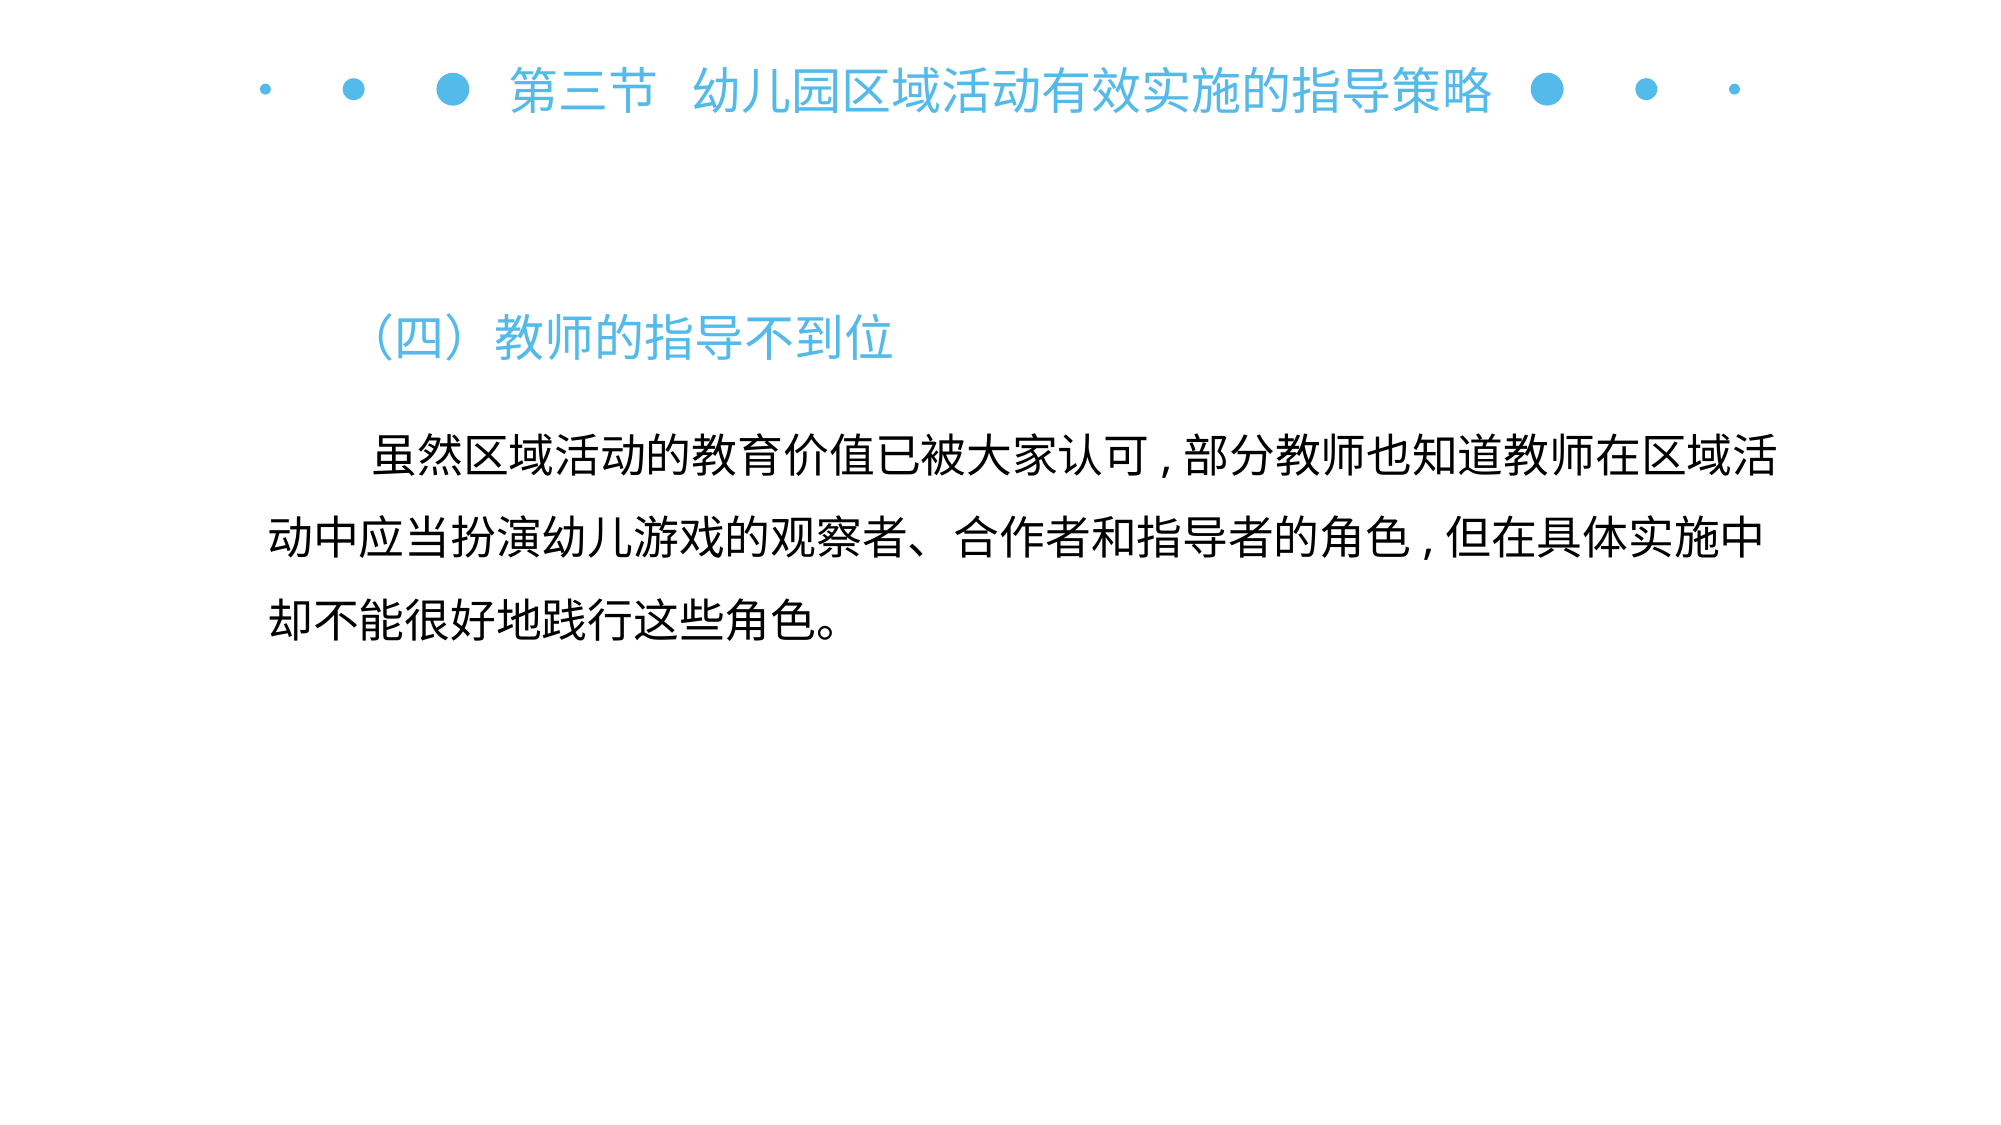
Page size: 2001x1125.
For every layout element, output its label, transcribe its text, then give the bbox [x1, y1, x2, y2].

text_box [259, 83, 271, 95]
text_box [1729, 83, 1741, 95]
text_box （四）教师的指导不到位 [336, 299, 903, 375]
text_box [1635, 78, 1658, 101]
text_box [1530, 72, 1564, 106]
text_box [436, 72, 470, 106]
text_box [342, 78, 365, 101]
text_box 第三节 幼儿园区域活动有效实施的指导策略 [500, 51, 1500, 127]
text_box 虽然区域活动的教育价值已被大家认可,部分教师也知道教师在区域活动中应当扮演幼儿游戏的观察者、合作者和指导者的角色,但在具体实施中却不能很好地践行这些角色。 [260, 391, 1807, 654]
